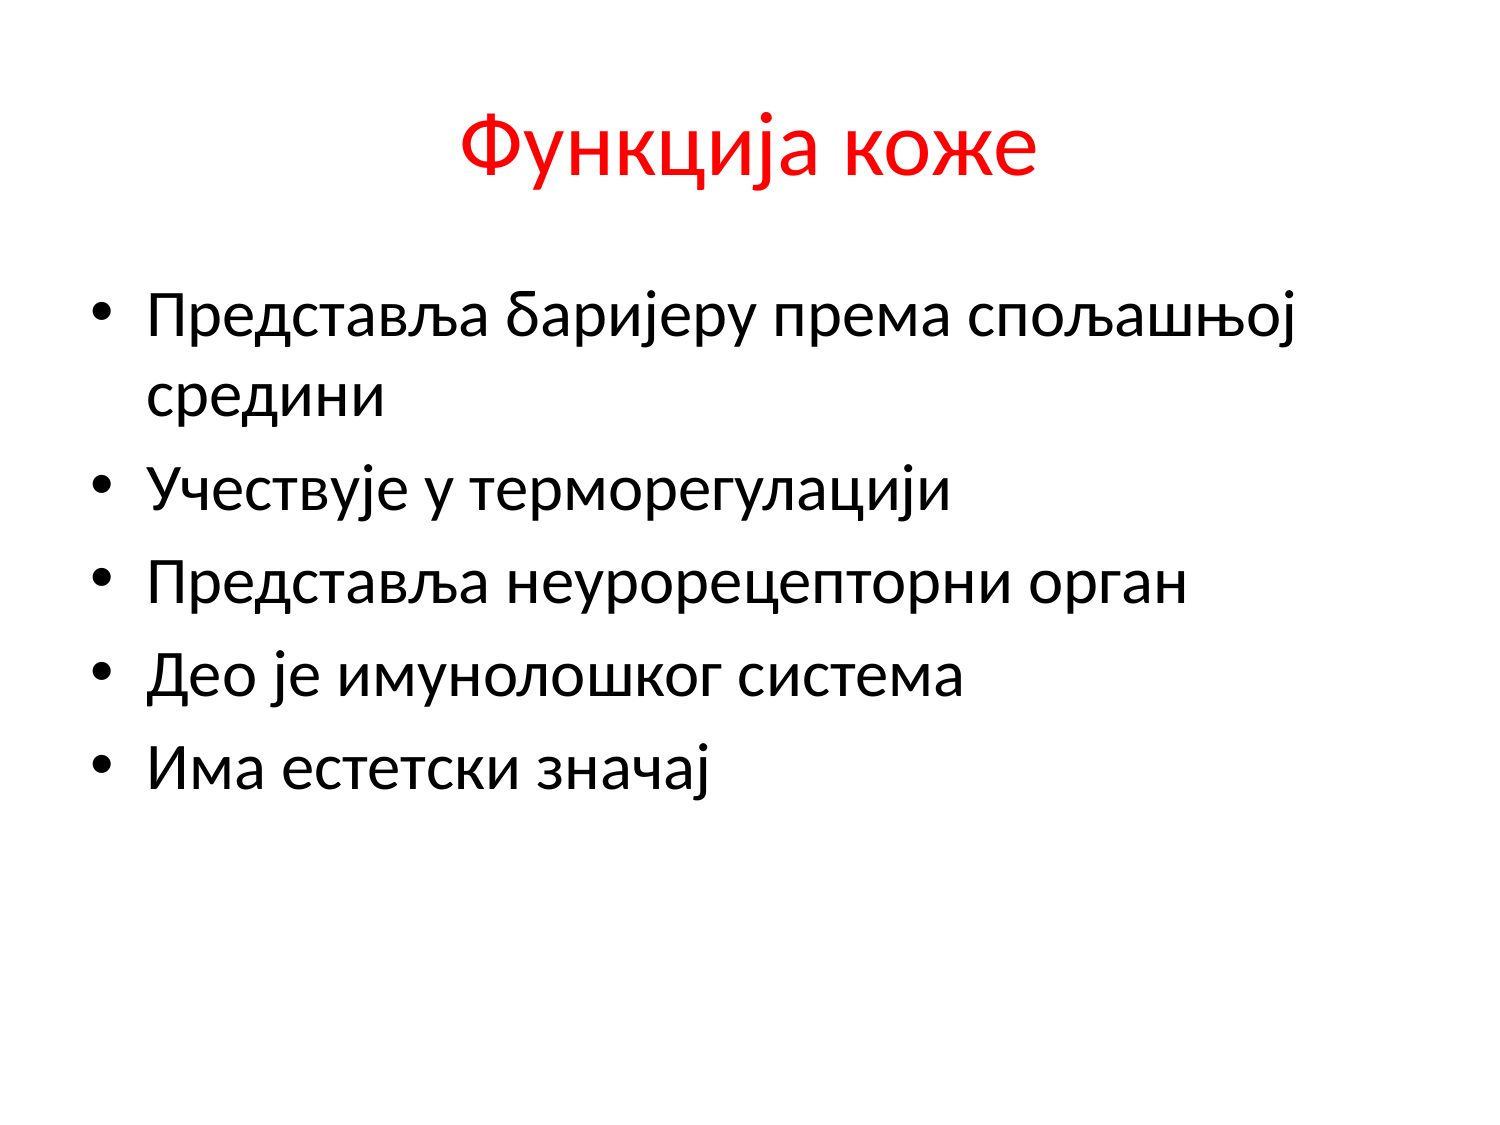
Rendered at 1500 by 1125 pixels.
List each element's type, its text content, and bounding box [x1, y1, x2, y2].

list Представља баријеру према спољашњој средини Учествује у терморегулацији Представља неурорецепторни орган Део је имунолошког система Има естетски значај [75, 262, 1425, 1005]
title Функција коже [75, 45, 1425, 233]
